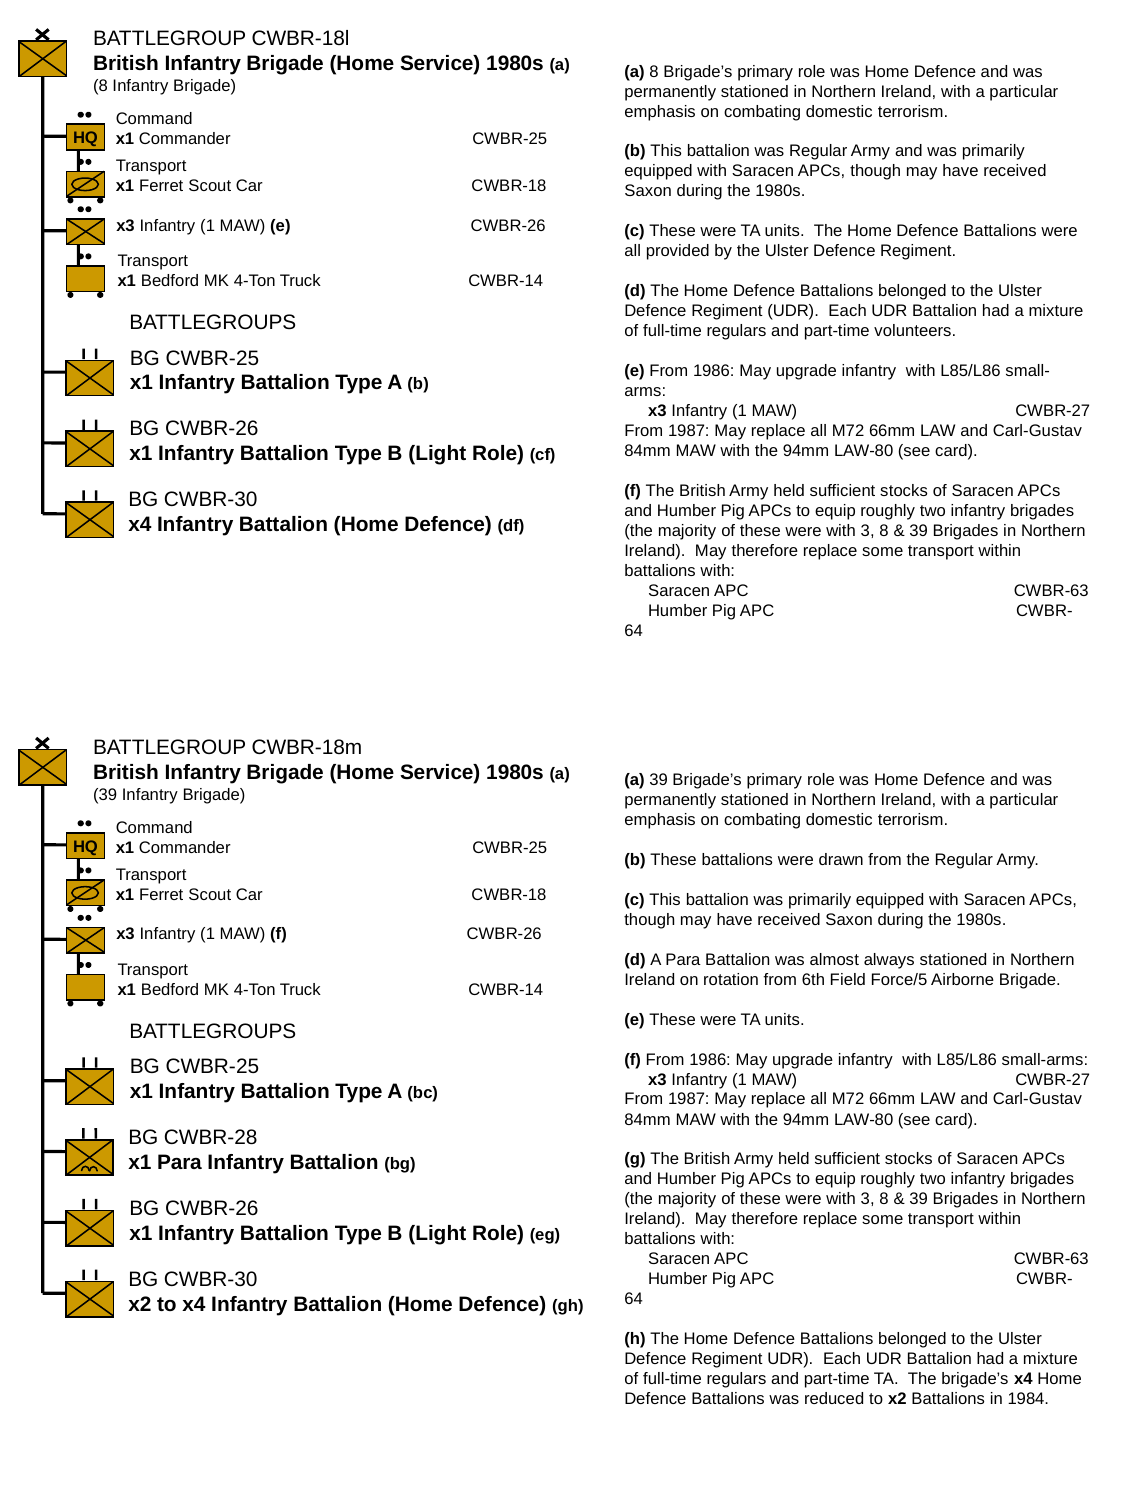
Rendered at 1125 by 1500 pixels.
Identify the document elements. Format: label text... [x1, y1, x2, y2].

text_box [83, 1198, 97, 1210]
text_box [83, 1057, 97, 1068]
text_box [36, 737, 49, 749]
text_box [78, 821, 91, 826]
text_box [66, 206, 561, 298]
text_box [83, 419, 97, 430]
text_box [78, 868, 91, 873]
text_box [18, 749, 67, 786]
text_box BATTLEGROUPS [114, 1009, 312, 1050]
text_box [66, 974, 105, 1006]
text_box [66, 879, 105, 912]
text_box BG CWBR-25 x1 Infantry Battalion Type A (bc) [115, 1045, 453, 1110]
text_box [609, 53, 1106, 667]
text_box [83, 1269, 97, 1281]
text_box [83, 1128, 96, 1139]
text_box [66, 1068, 114, 1105]
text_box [78, 159, 91, 165]
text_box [78, 254, 91, 259]
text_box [36, 29, 49, 40]
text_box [78, 112, 91, 117]
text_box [66, 478, 598, 544]
text_box Command x1 Commander CWBR-25 [100, 809, 563, 864]
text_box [66, 927, 105, 954]
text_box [66, 100, 563, 203]
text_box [66, 348, 114, 396]
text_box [66, 407, 571, 473]
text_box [66, 1281, 114, 1317]
text_box Transport x1 Ferret Scout Car CWBR-18 [101, 856, 562, 912]
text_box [78, 207, 91, 212]
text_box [78, 962, 91, 968]
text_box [66, 1210, 114, 1247]
text_box BATTLEGROUP CWBR-18m British Infantry Brigade (Home Service) 1980s (a) (39 Infantry Brigade) [78, 726, 585, 811]
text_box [18, 41, 67, 514]
text_box BG CWBR-28 x1 Para Infantry Battalion (bg) [113, 1116, 431, 1181]
text_box x3 Infantry (1 MAW) (f) CWBR-26 [101, 915, 557, 951]
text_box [65, 1139, 113, 1176]
text_box BATTLEGROUP CWBR-18l British Infantry Brigade (Home Service) 1980s (a) (8 Infantry Brigade) [78, 17, 585, 103]
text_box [114, 301, 444, 402]
text_box (a) 39 Brigade’s primary role was Home Defence and was permanently stationed in Northern Ireland, with a particular emphasis on combating domestic terrorism. (b) These battalions were drawn from the Regular Army. (c) This battalion was primarily equipped with Saracen APCs, though may have received Saxon during the 1980s. (d) A Para Battalion was almost always stationed in Northern Ireland on rotation from 6th Field Force/5 Airborne Brigade. (e) These were TA units. (f) From 1986: May upgrade infantry with L85/L86 small-arms: x3 Infantry (1 MAW) CWBR-27 From 1987: May replace all M72 66mm LAW and Carl-Gustav 84mm MAW with the 94mm LAW-80 (see card). (g) The British Army held sufficient stocks of Saracen APCs and Humber Pig APCs to equip roughly two infantry brigades (the majority of these were with 3, 8 & 39 Brigades in Northern Ireland). May therefore replace some transport within battalions with: Saracen APC CWBR-63 Humber Pig APC CWBR-64 (h) The Home Defence Battalions belonged to the Ulster Defence Regiment UDR). Each UDR Battalion had a mixture of full-time regulars and part-time TA. The brigade’s x4 Home Defence Battalions was reduced to x2 Battalions in 1984. [609, 761, 1106, 1416]
text_box Transport x1 Bedford MK 4-Ton Truck CWBR-14 [102, 950, 559, 1006]
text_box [66, 832, 105, 859]
text_box BG CWBR-30 x2 to x4 Infantry Battalion (Home Defence) (gh) [113, 1257, 609, 1323]
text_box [78, 915, 91, 921]
text_box BG CWBR-26 x1 Infantry Battalion Type B (Light Role) (eg) [114, 1186, 576, 1252]
